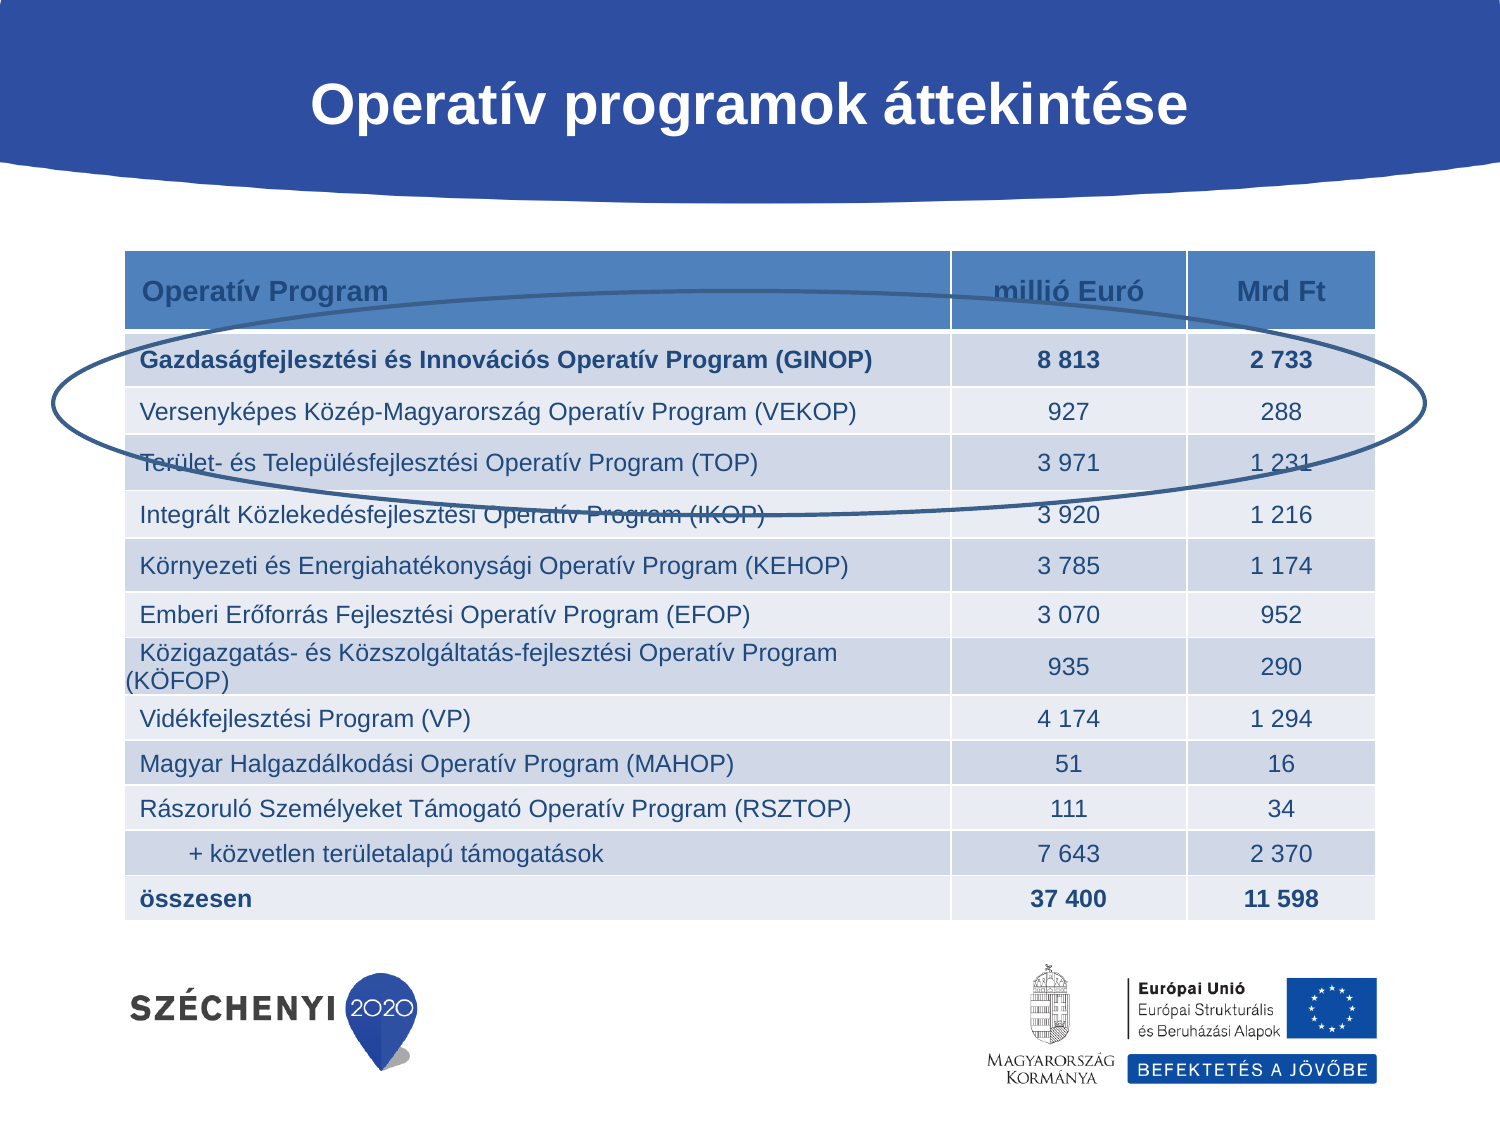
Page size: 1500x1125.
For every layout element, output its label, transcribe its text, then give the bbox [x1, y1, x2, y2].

table_cell Rászoruló Személyeket Támogató Operatív Program (RSZTOP) [125, 786, 950, 829]
table_cell 7 643 [952, 831, 1186, 875]
table_cell 16 [1188, 741, 1375, 784]
table_cell Környezeti és Energiahatékonysági Operatív Program (KEHOP) [125, 539, 950, 591]
picture [0, 0, 1500, 1125]
table_cell Terület- és Településfejlesztési Operatív Program (TOP) [125, 456, 282, 490]
table_cell 935 [952, 638, 1186, 694]
title Operatív programok áttekintése [75, 7, 1425, 195]
table_cell Integrált Közlekedésfejlesztési Operatív Program (IKOP) [125, 491, 950, 537]
table_header millió Euró [952, 251, 1186, 315]
table_cell 3 785 [952, 539, 1186, 591]
table_cell + közvetlen területalapú támogatások [125, 831, 950, 875]
text_box [51, 288, 1428, 518]
table_cell Emberi Erőforrás Fejlesztési Operatív Program (EFOP) [125, 593, 950, 637]
table_cell 1 294 [1188, 696, 1375, 739]
table_cell 2 370 [1188, 831, 1375, 875]
table_cell 1 216 [1188, 491, 1375, 537]
table_cell Közigazgatás- és Közszolgáltatás-fejlesztési Operatív Program (KÖFOP) [125, 638, 950, 694]
table_cell Magyar Halgazdálkodási Operatív Program (MAHOP) [125, 741, 950, 784]
table_cell 290 [1188, 638, 1375, 694]
table_cell 2 733 [1294, 334, 1375, 358]
table_cell Vidékfejlesztési Program (VP) [125, 696, 950, 739]
table_cell 34 [1188, 786, 1375, 829]
table_cell 11 598 [1188, 876, 1375, 920]
table_cell 3 920 [952, 491, 1186, 537]
table_cell 37 400 [952, 876, 1186, 920]
table_cell 1 174 [1188, 539, 1375, 591]
table_cell összesen [125, 876, 950, 920]
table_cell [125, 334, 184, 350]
table_header Mrd Ft [1188, 251, 1375, 329]
table_cell 952 [1188, 593, 1375, 637]
table_header Operatív Program [125, 251, 950, 329]
table_cell 1 231 [1196, 448, 1375, 490]
table_cell 51 [952, 741, 1186, 784]
table_cell 4 174 [952, 696, 1186, 739]
table_cell 111 [952, 786, 1186, 829]
table_cell 3 070 [952, 593, 1186, 637]
